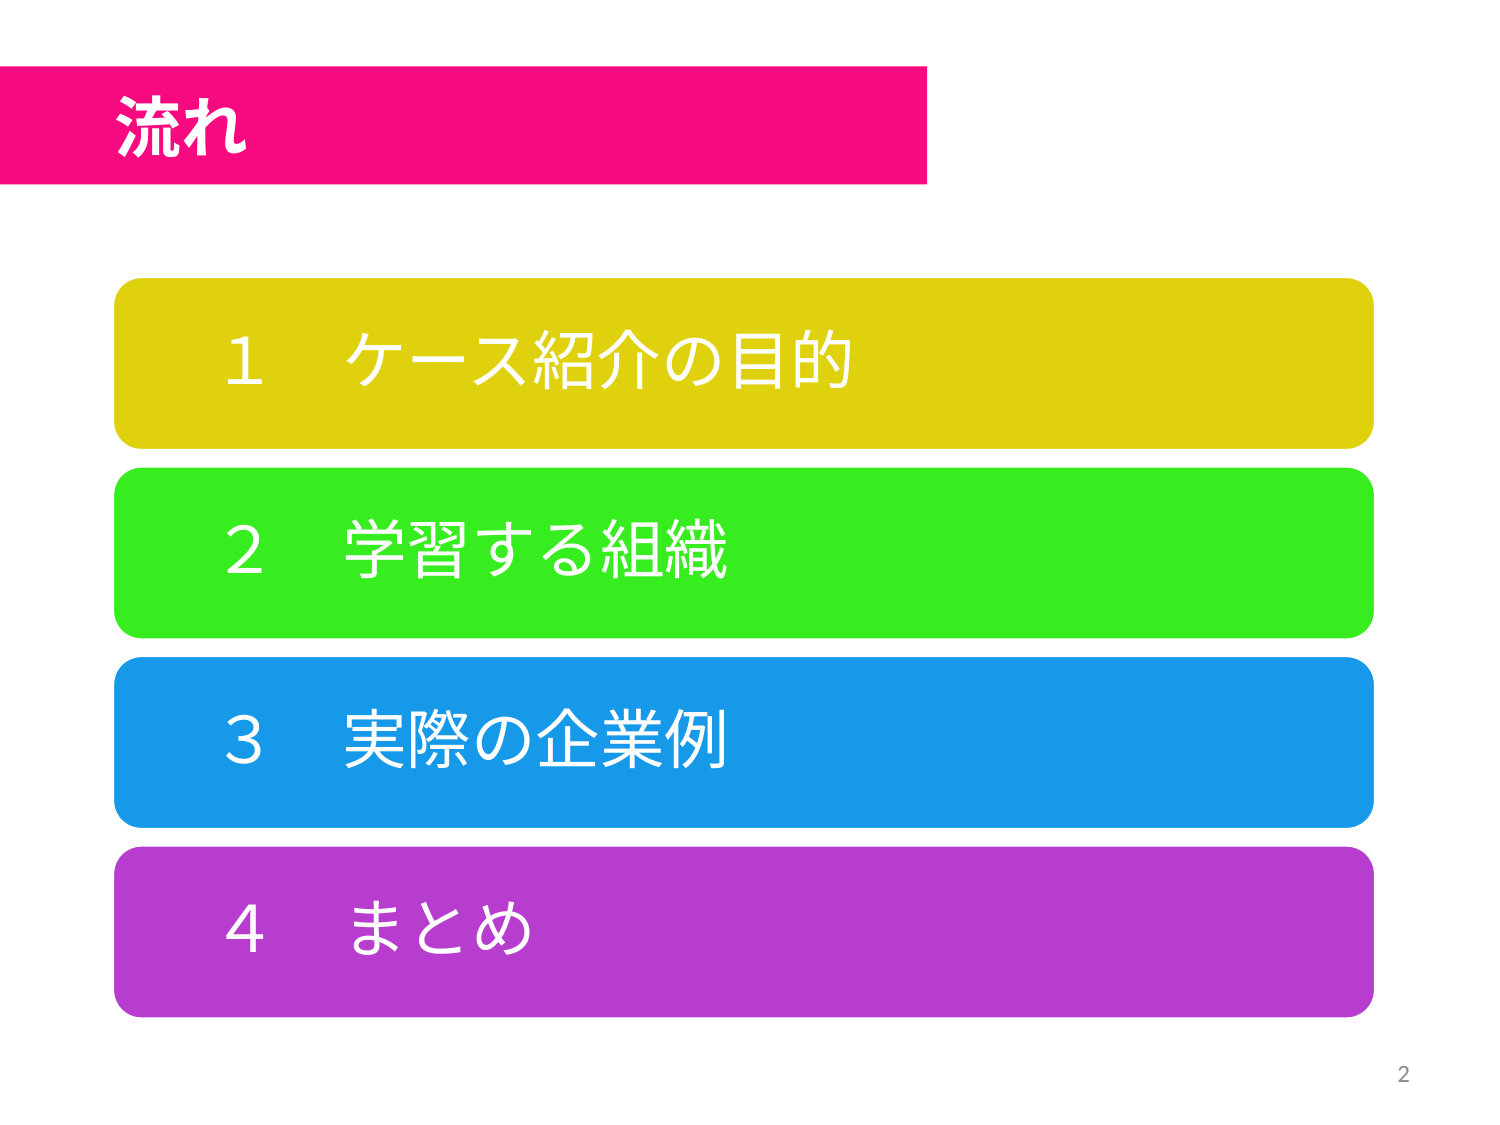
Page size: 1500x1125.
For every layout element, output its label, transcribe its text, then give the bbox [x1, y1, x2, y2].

slide_number 2 [1074, 1042, 1425, 1103]
text_box 流れ [0, 64, 929, 186]
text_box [111, 266, 1377, 1029]
